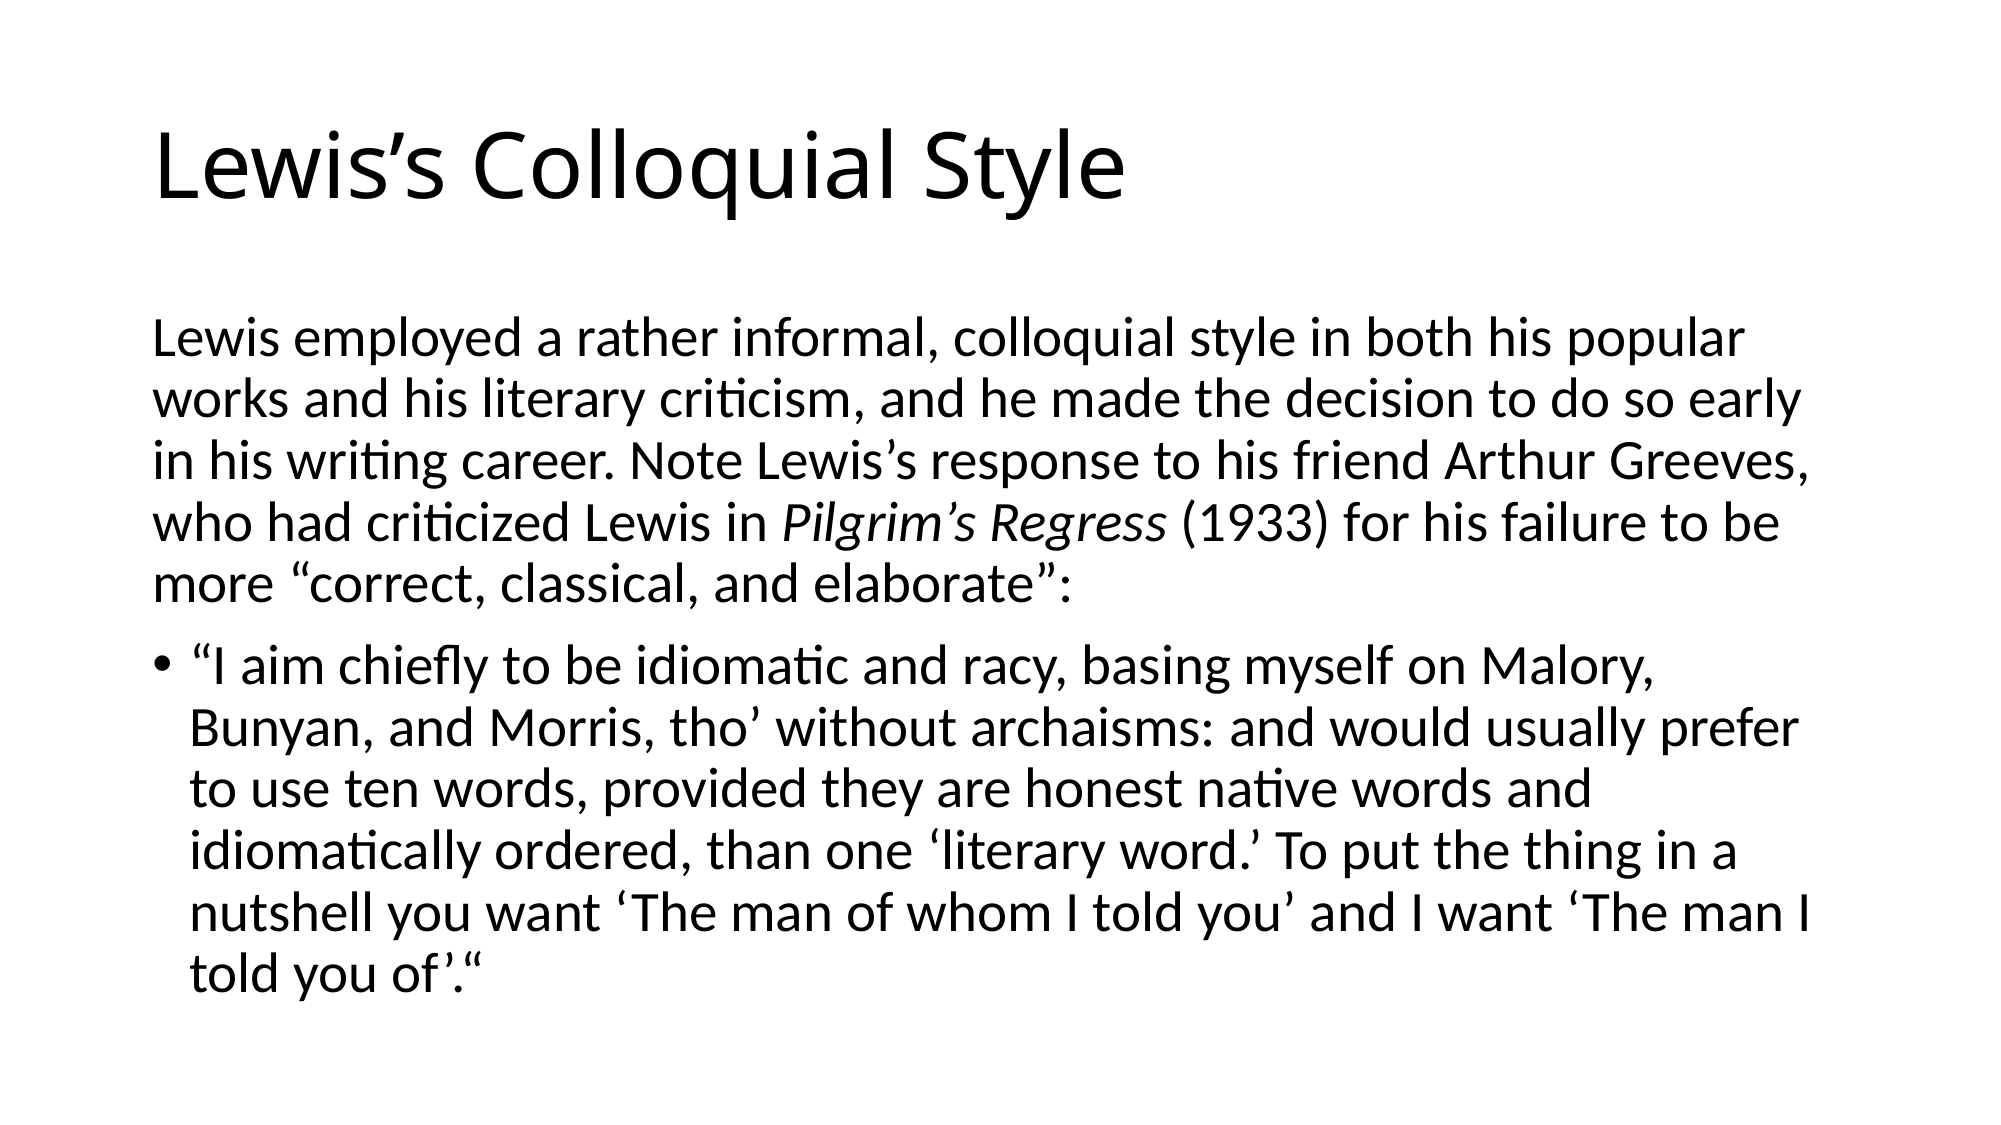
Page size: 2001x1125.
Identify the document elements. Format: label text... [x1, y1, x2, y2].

title Lewis’s Colloquial Style [137, 59, 1863, 278]
list Lewis employed a rather informal, colloquial style in both his popular works and his literary criticism, and he made the decision to do so early in his writing career. Note Lewis’s response to his friend Arthur Greeves, who had criticized Lewis in Pilgrim’s Regress (1933) for his failure to be more “correct, classical, and elaborate”: “I aim chiefly to be idiomatic and racy, basing myself on Malory, Bunyan, and Morris, tho’ without archaisms: and would usually prefer to use ten words, provided they are honest native words and idiomatically ordered, than one ‘literary word.’ To put the thing in a nutshell you want ‘The man of whom I told you’ and I want ‘The man I told you of’.“ [137, 299, 1863, 1014]
